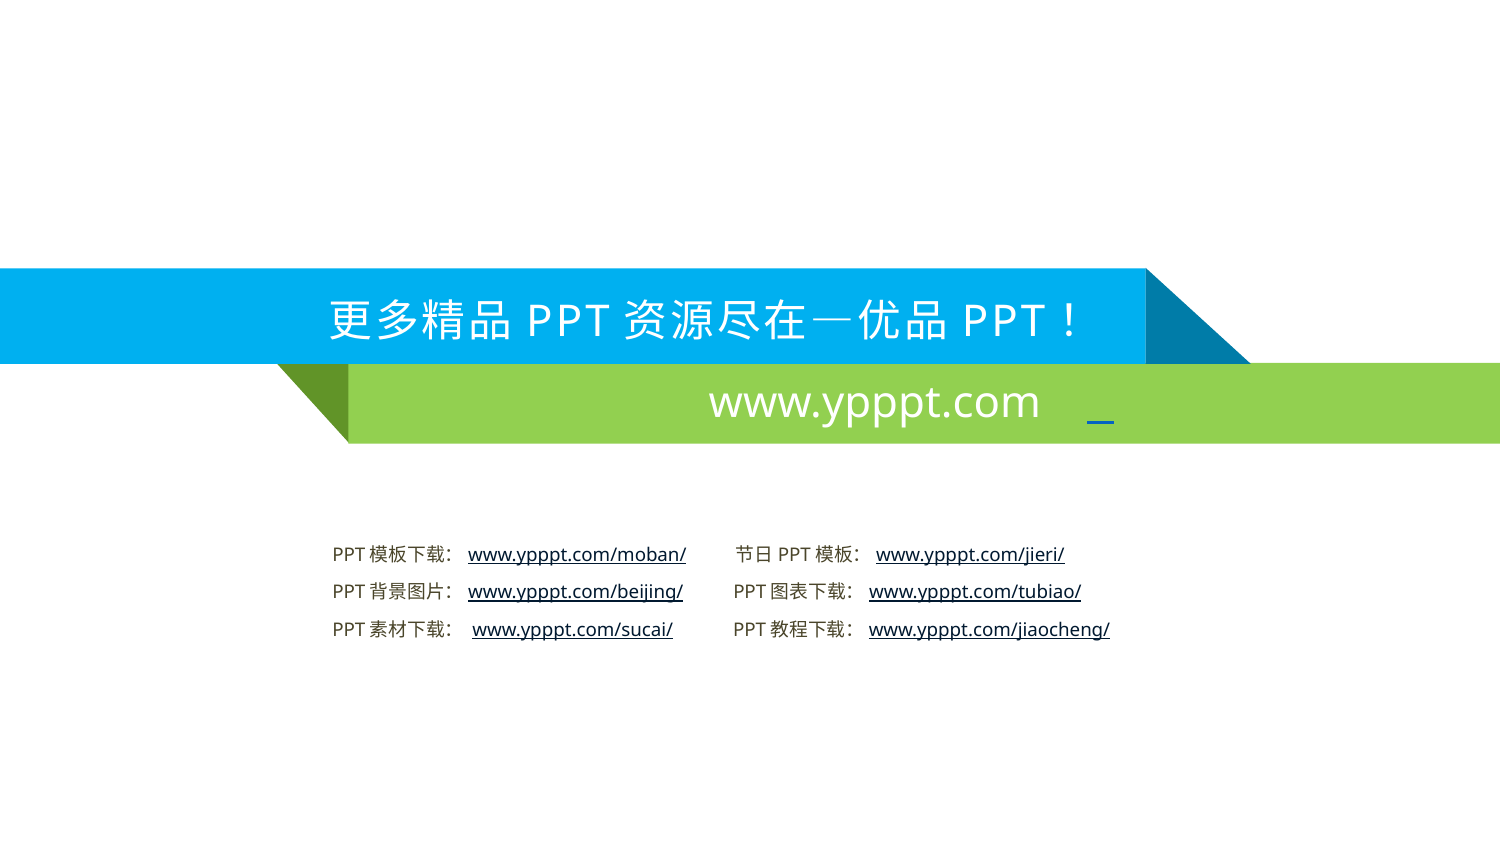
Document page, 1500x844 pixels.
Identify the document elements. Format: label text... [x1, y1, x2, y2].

text_box PPT模板下载：www.ypppt.com/moban/ 节日PPT模板：www.ypppt.com/jieri/ PPT背景图片：www.ypppt.com/beijing/ PPT图表下载：www.ypppt.com/tubiao/ PPT素材下载： www.ypppt.com/sucai/ PPT教程下载：www.ypppt.com/jiaocheng/ [317, 482, 1168, 691]
text_box 更多精品PPT资源尽在—优品PPT！ [0, 267, 1144, 365]
text_box [1144, 265, 1254, 365]
text_box www.ypppt.com [347, 362, 1500, 445]
text_box [276, 365, 347, 443]
